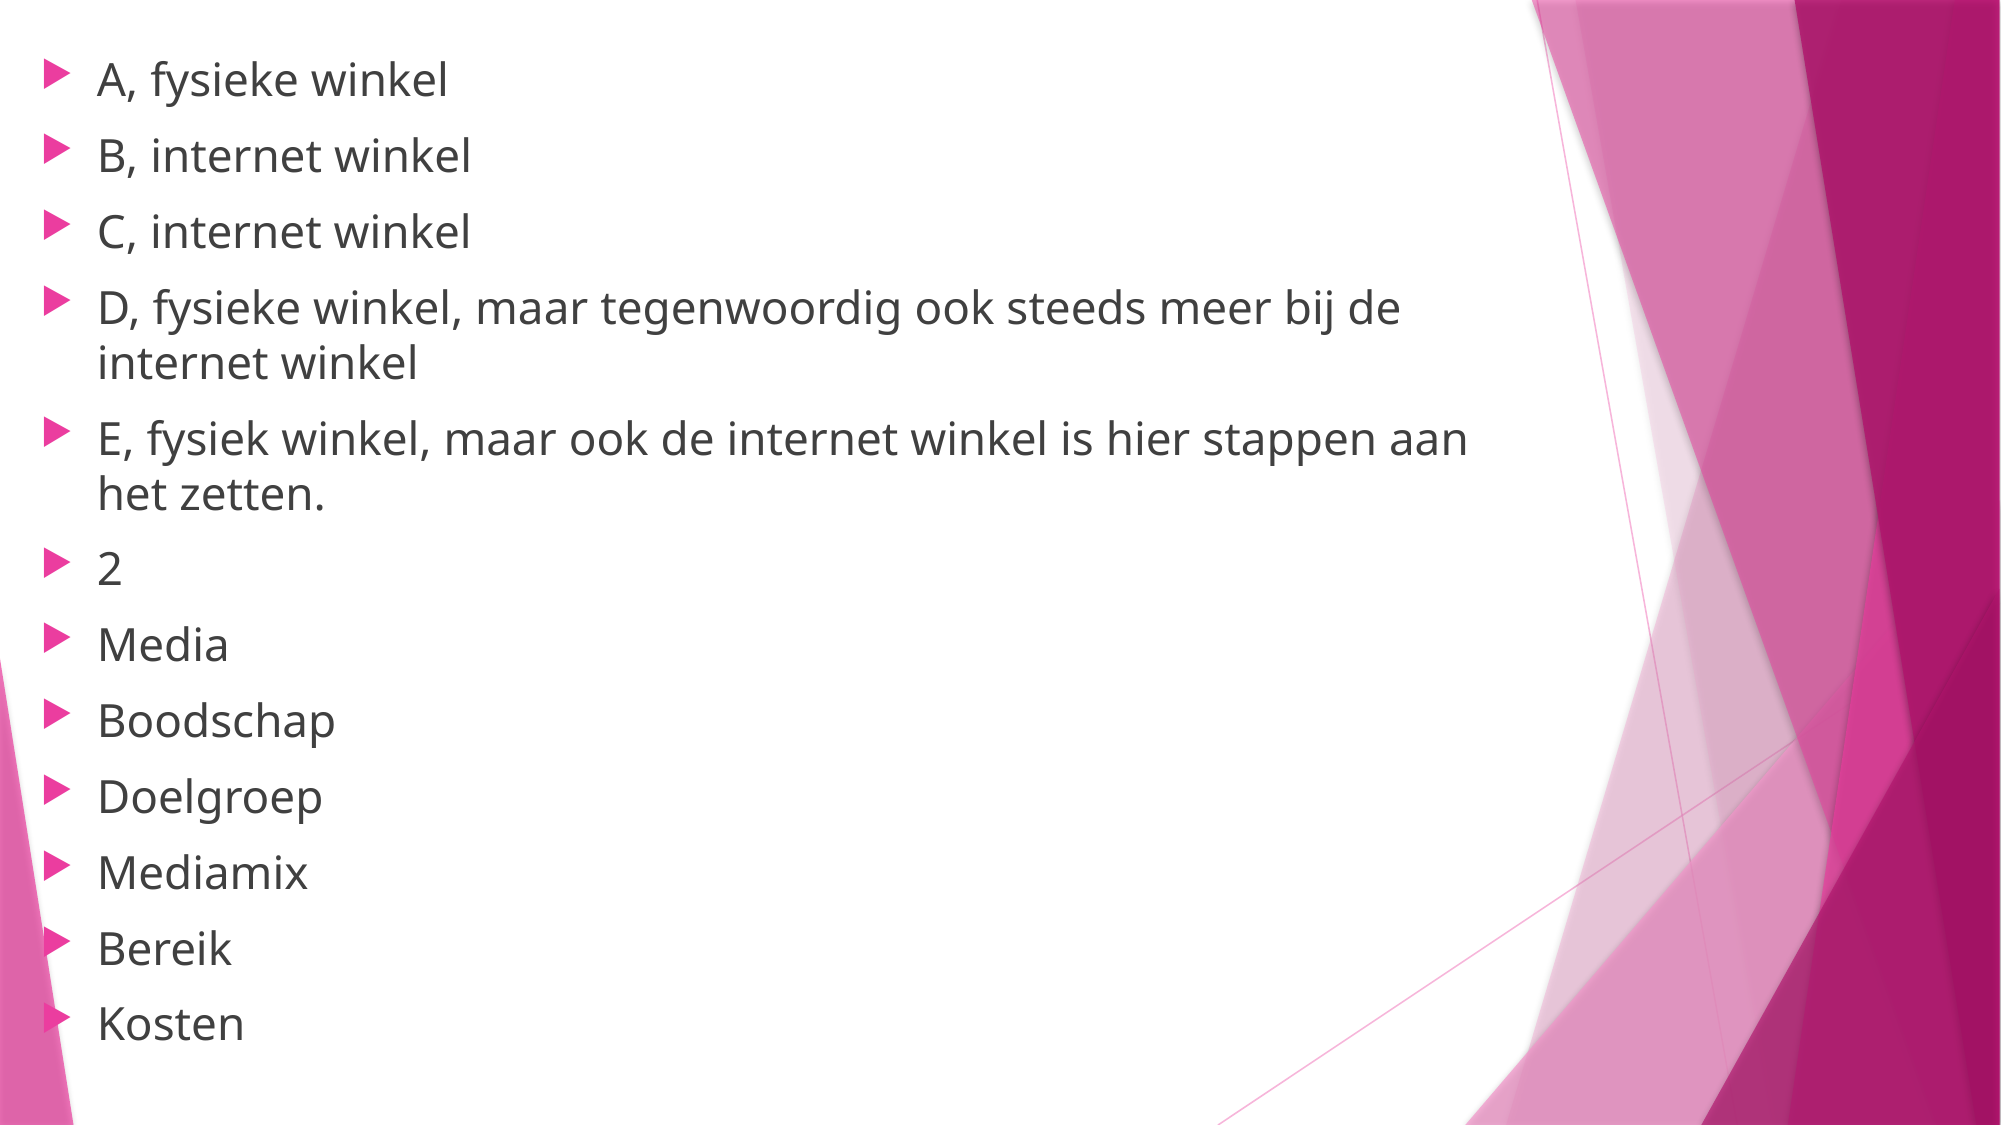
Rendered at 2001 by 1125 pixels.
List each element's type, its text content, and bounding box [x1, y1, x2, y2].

list A, fysieke winkel B, internet winkel C, internet winkel D, fysieke winkel, maar tegenwoordig ook steeds meer bij de internet winkel E, fysiek winkel, maar ook de internet winkel is hier stappen aan het zetten. 2 Media Boodschap Doelgroep Mediamix Bereik Kosten [25, 43, 1522, 991]
